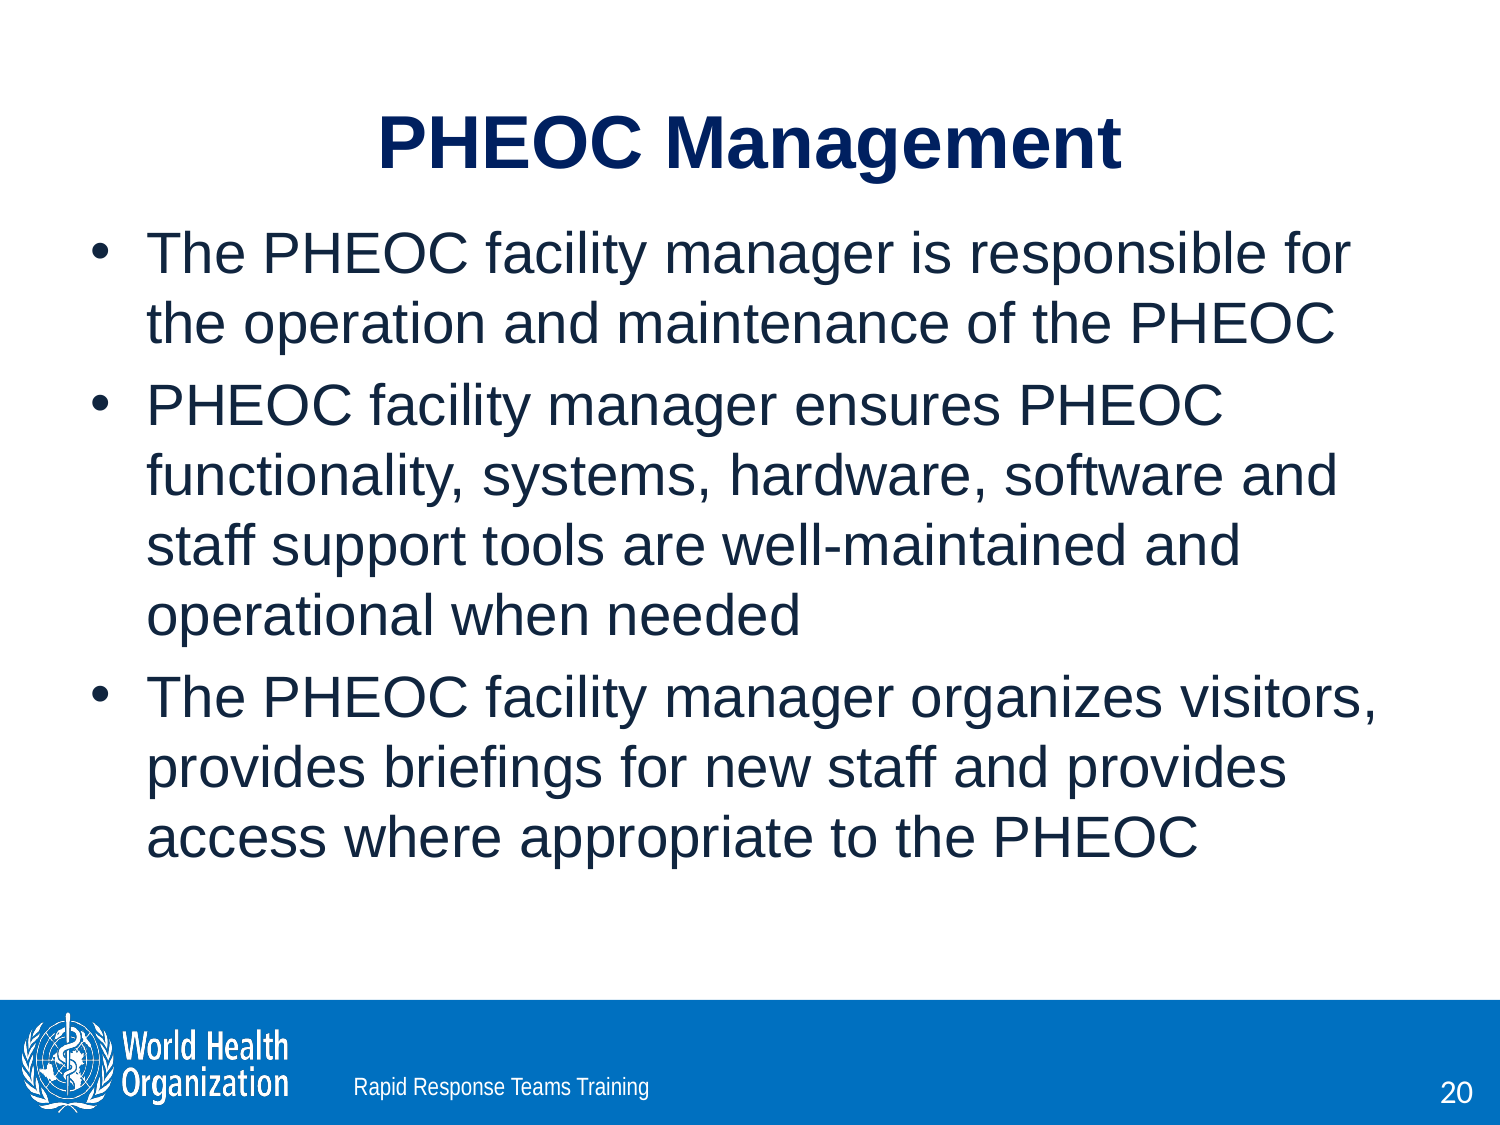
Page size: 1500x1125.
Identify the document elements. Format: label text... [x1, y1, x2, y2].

title PHEOC Management [75, 45, 1425, 208]
list The PHEOC facility manager is responsible for the operation and maintenance of the PHEOC PHEOC facility manager ensures PHEOC functionality, systems, hardware, software and staff support tools are well-maintained and operational when needed The PHEOC facility manager organizes visitors, provides briefings for new staff and provides access where appropriate to the PHEOC [75, 208, 1425, 951]
picture [21, 1012, 288, 1113]
